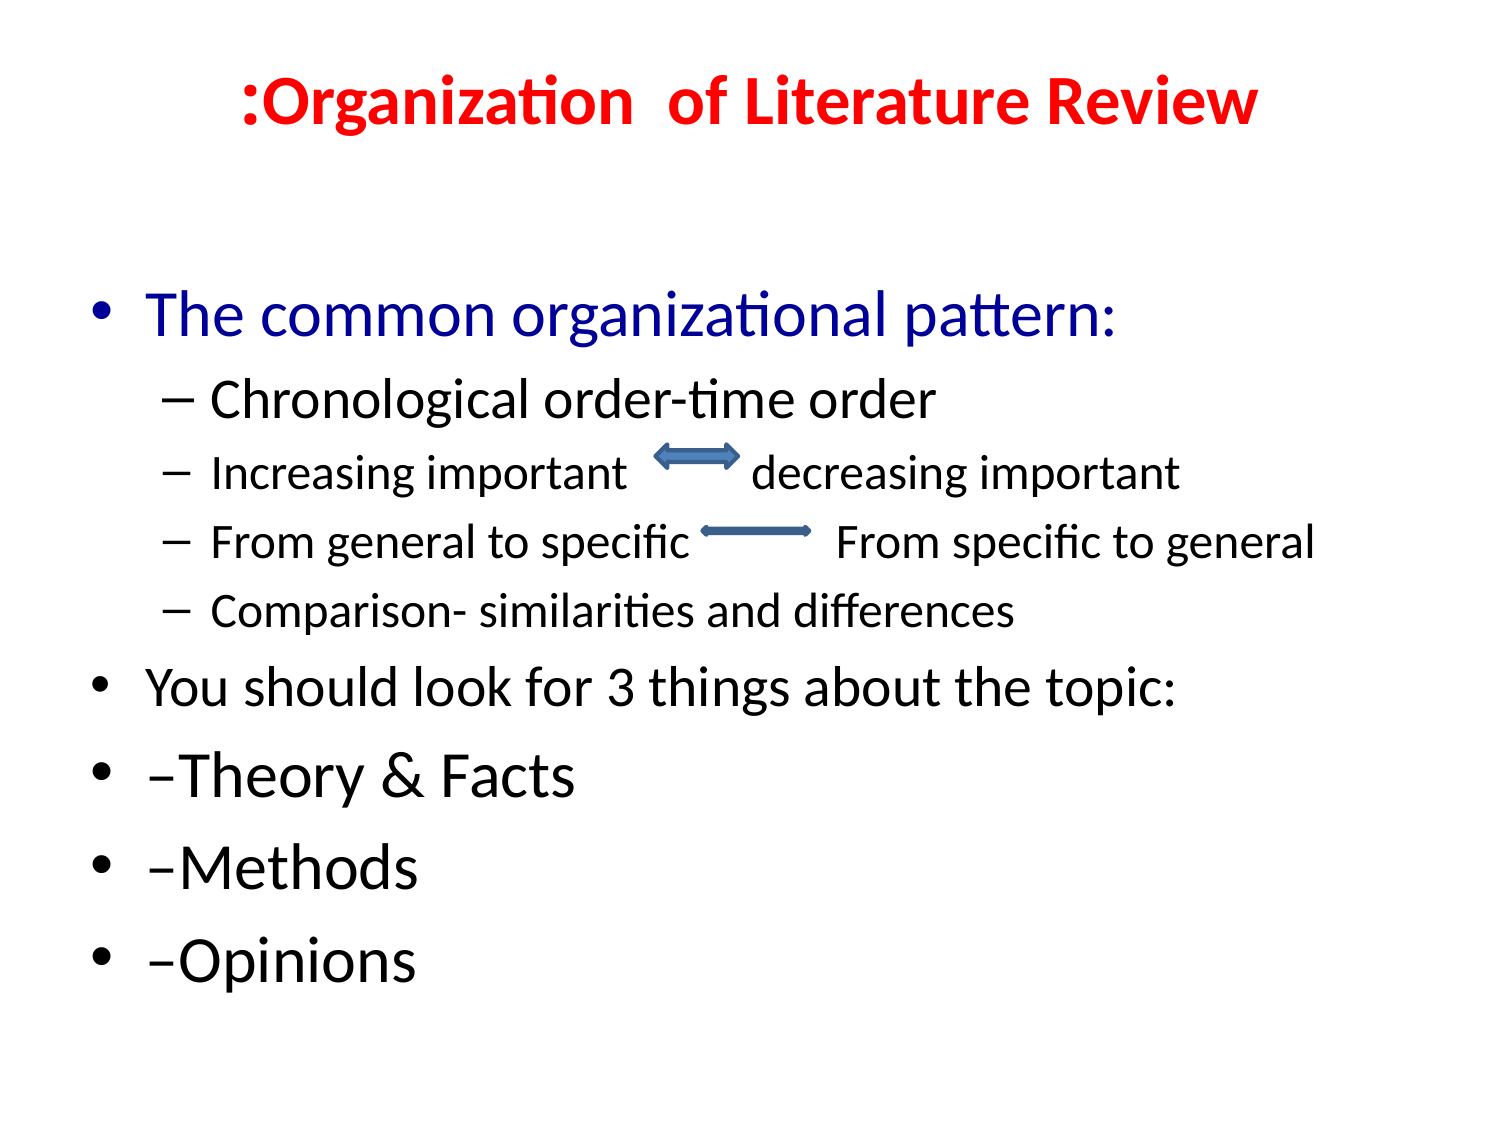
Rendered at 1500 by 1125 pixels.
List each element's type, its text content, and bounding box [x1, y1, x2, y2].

text_box [653, 442, 741, 470]
text_box [700, 525, 812, 537]
title Organization of Literature Review: [75, 45, 1425, 233]
list The common organizational pattern: Chronological order-time order Increasing important decreasing important From general to specific From specific to general Comparison- similarities and differences You should look for 3 things about the topic: –Theory & Facts –Methods –Opinions [75, 262, 1425, 1005]
